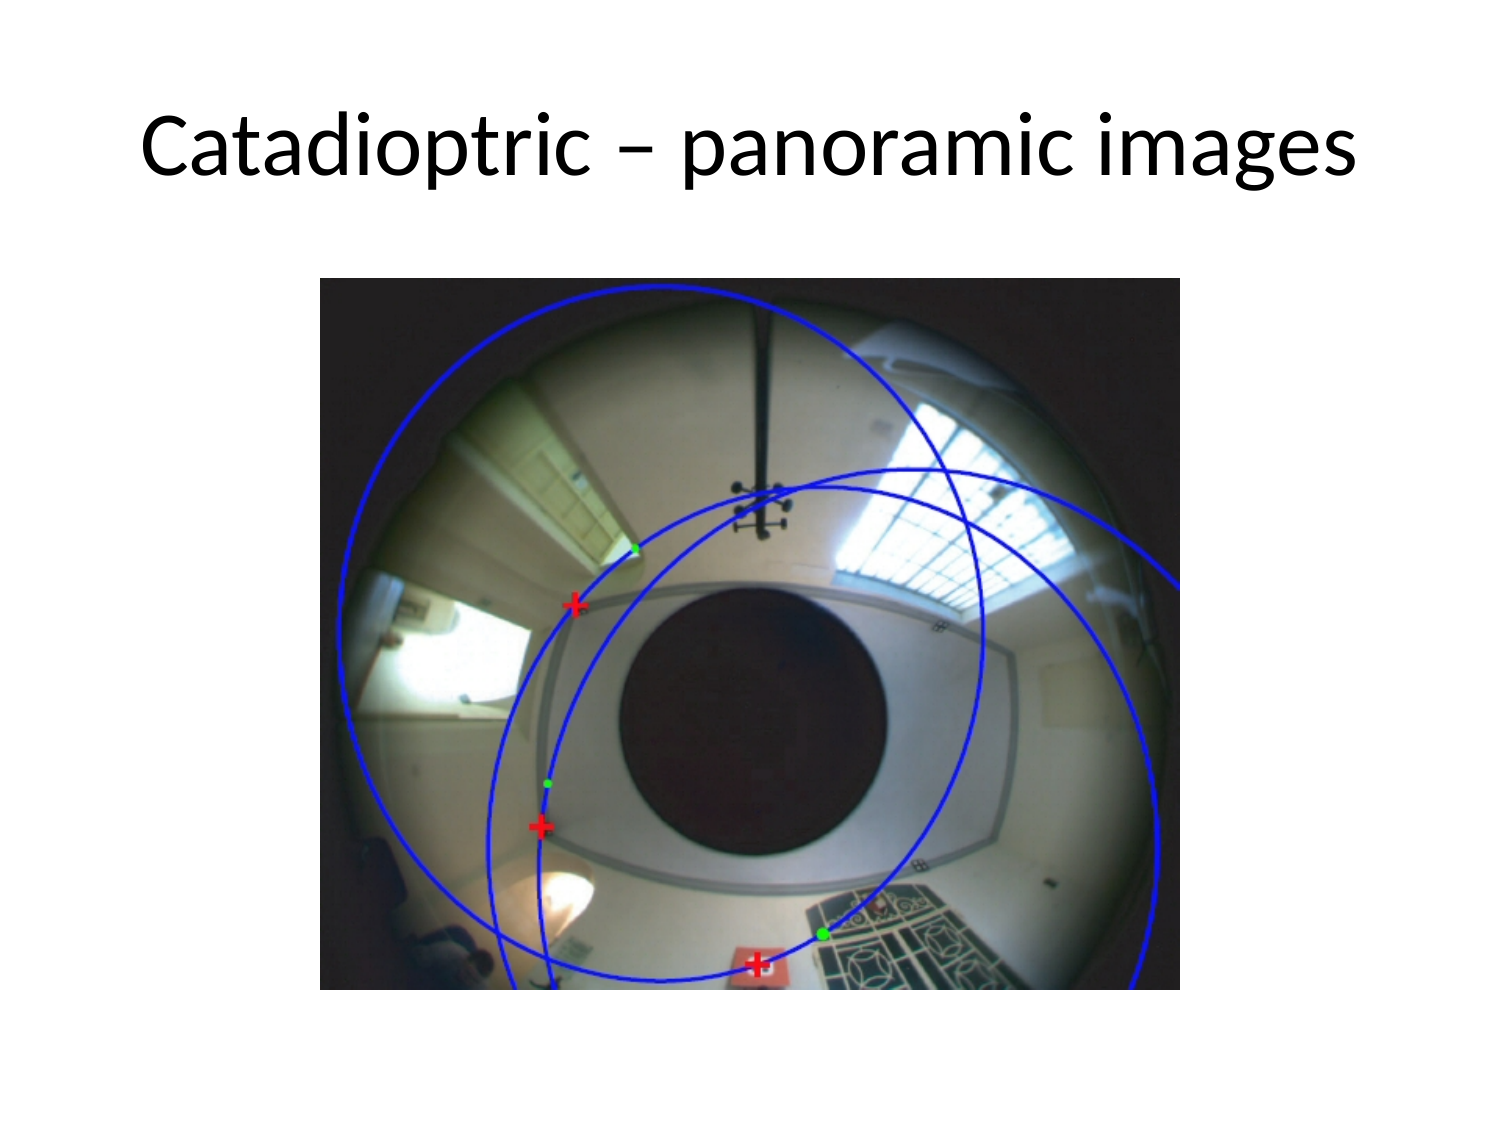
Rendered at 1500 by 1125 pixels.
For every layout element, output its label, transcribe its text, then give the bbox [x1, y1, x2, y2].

title Catadioptric – panoramic images [75, 45, 1425, 233]
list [319, 278, 1180, 990]
